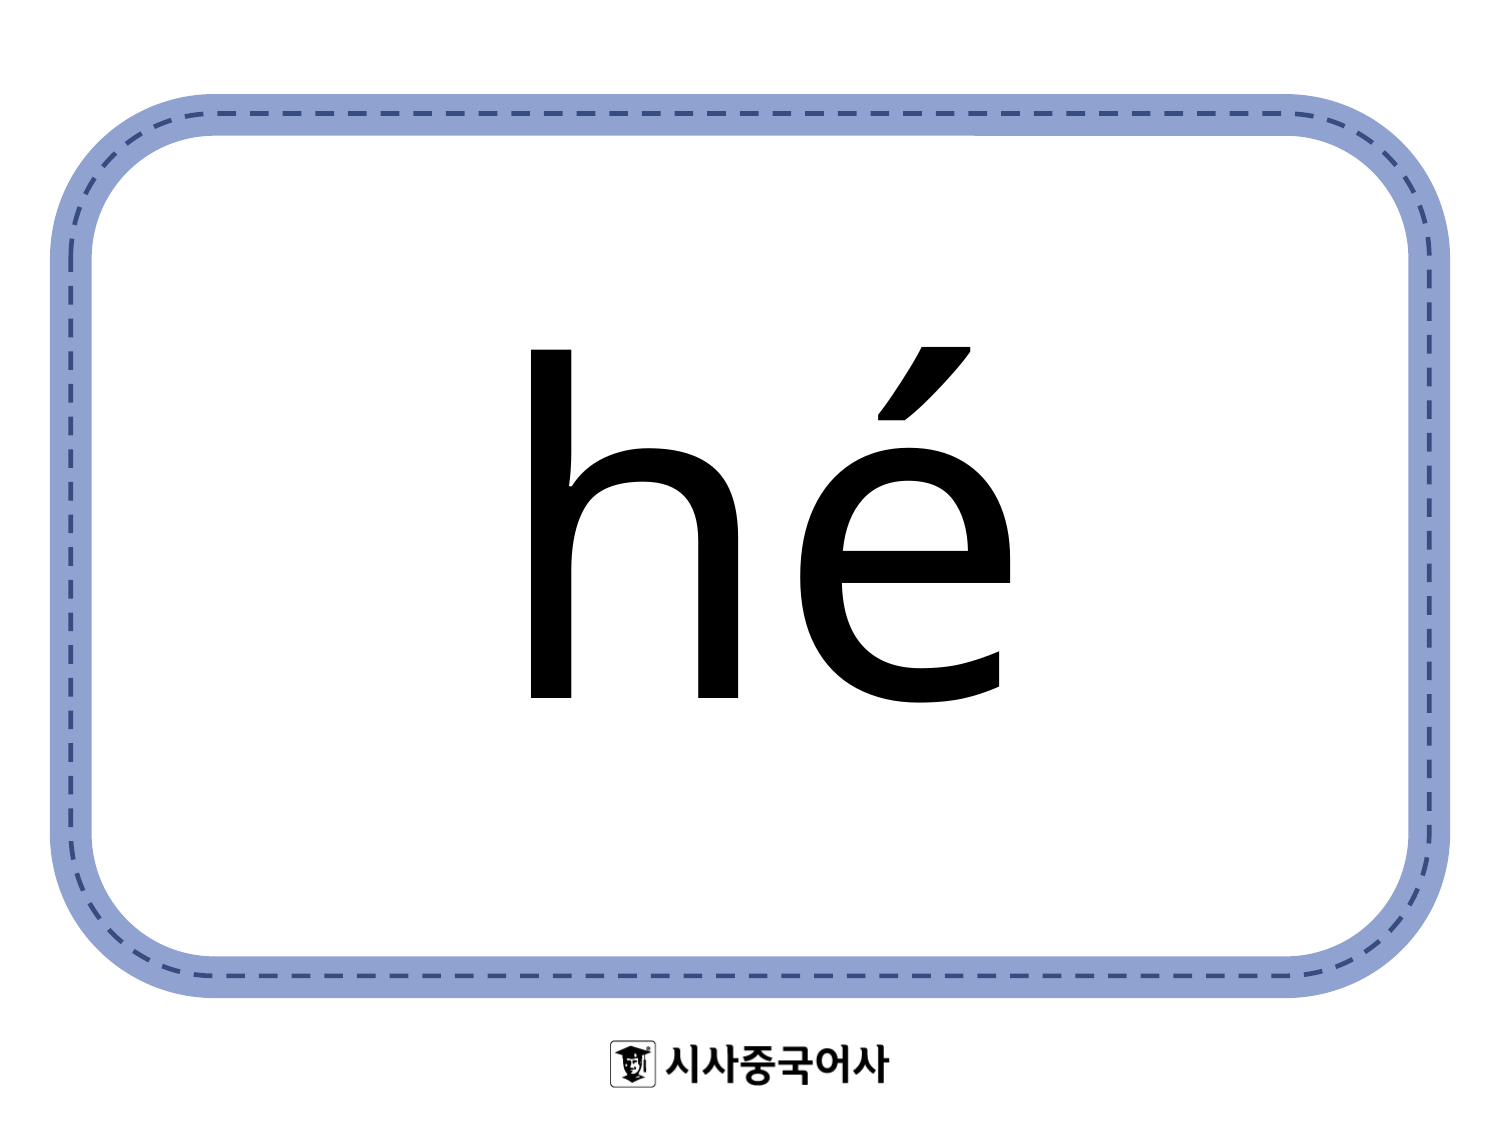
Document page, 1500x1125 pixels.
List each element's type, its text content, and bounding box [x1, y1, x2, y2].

text_box hé [159, 183, 1368, 846]
picture [602, 1034, 898, 1094]
